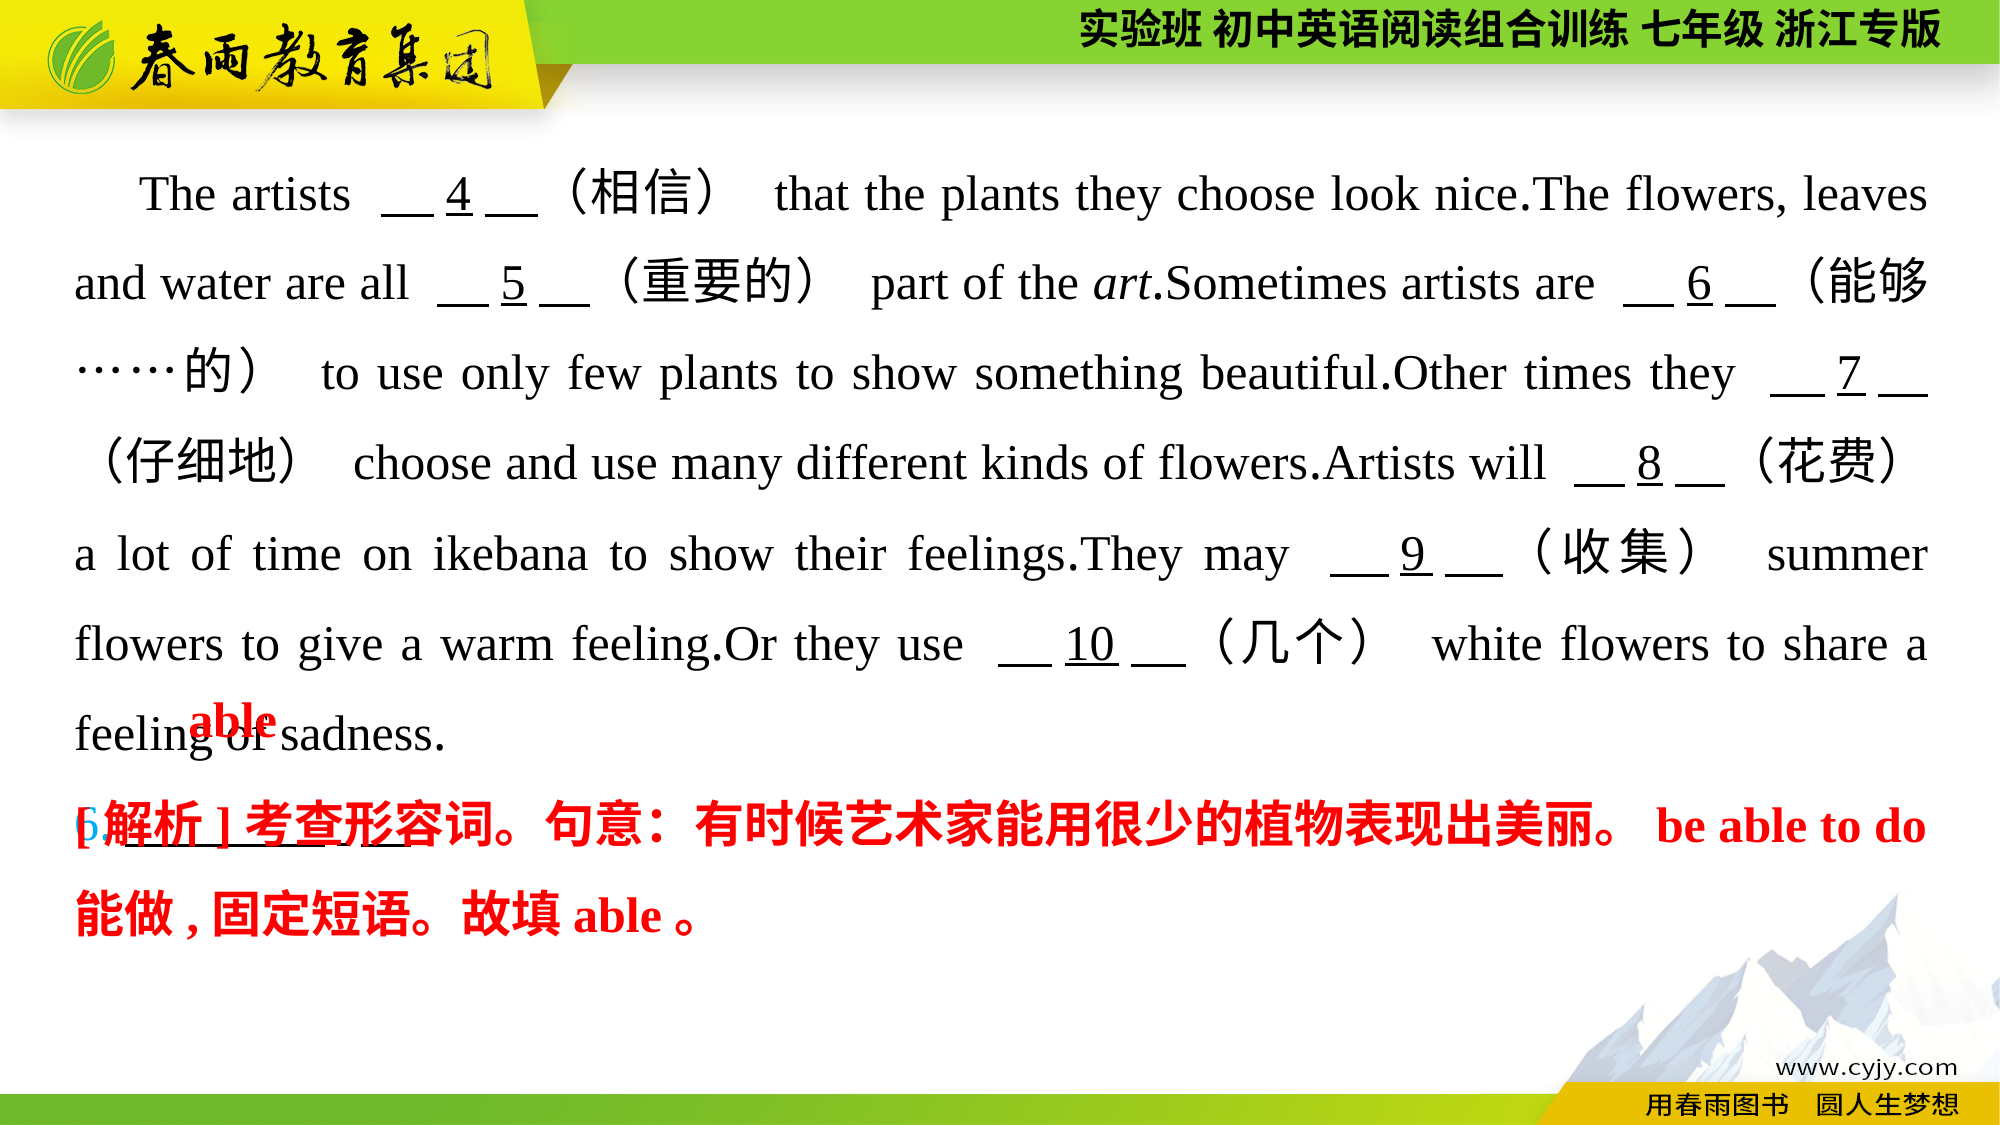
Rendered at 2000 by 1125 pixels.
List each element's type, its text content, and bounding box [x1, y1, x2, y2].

text_box [解析]考查形容词。句意：有时候艺术家能用很少的植物表现出美丽。be able to do能做,固定短语。故填able。 [59, 755, 1944, 951]
text_box able [173, 680, 293, 755]
picture [0, 0, 2000, 1125]
list The artists 4 （相信） that the plants they choose look nice.The flowers, leaves and water are all 5 （重要的） part of the art.Sometimes artists are 6 （能够……的） to use only few plants to show something beautiful.Other times they 7 （仔细地） choose and use many different kinds of flowers.Artists will 8 （花费） a lot of time on ikebana to show their feelings.They may 9 （收集） summer flowers to give a warm feeling.Or they use 10 （几个） white flowers to share a feeling of sadness. 6. . [59, 122, 1944, 755]
